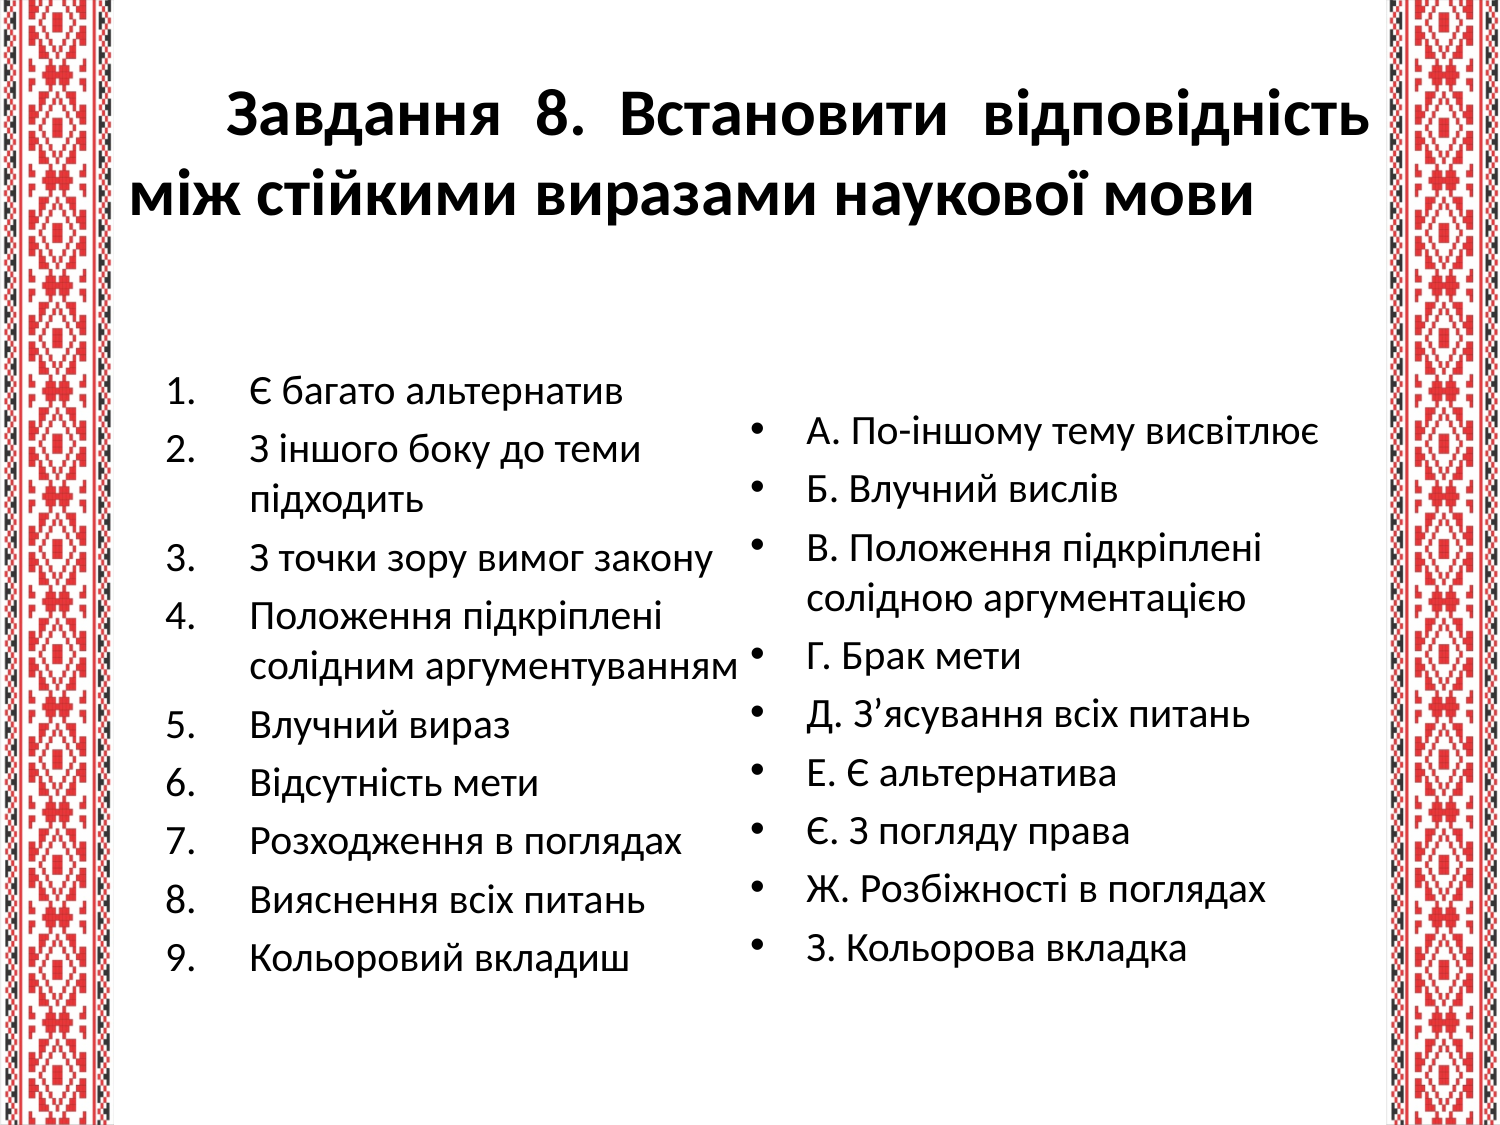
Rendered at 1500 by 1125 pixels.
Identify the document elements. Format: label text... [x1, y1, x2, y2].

picture [0, 1, 620, 1124]
picture [880, 1, 1500, 1124]
title Завдання 8. Встановити відповідність між стійкими виразами наукової мови [114, 54, 1386, 243]
list Є багато альтернатив З іншого боку до теми підходить З точки зору вимог закону Положення підкріплені солідним аргументуванням Влучний вираз Відсутність мети Розходження в поглядах Вияснення всіх питань Кольоровий вкладиш А. По-іншому тему висвітлює Б. Влучний вислів В. Положення підкріплені солідною аргументацією Г. Брак мети Д. З’ясування всіх питань Е. Є альтернатива Є. З погляду права Ж. Розбіжності в поглядах З. Кольорова вкладка [114, 287, 1386, 1125]
